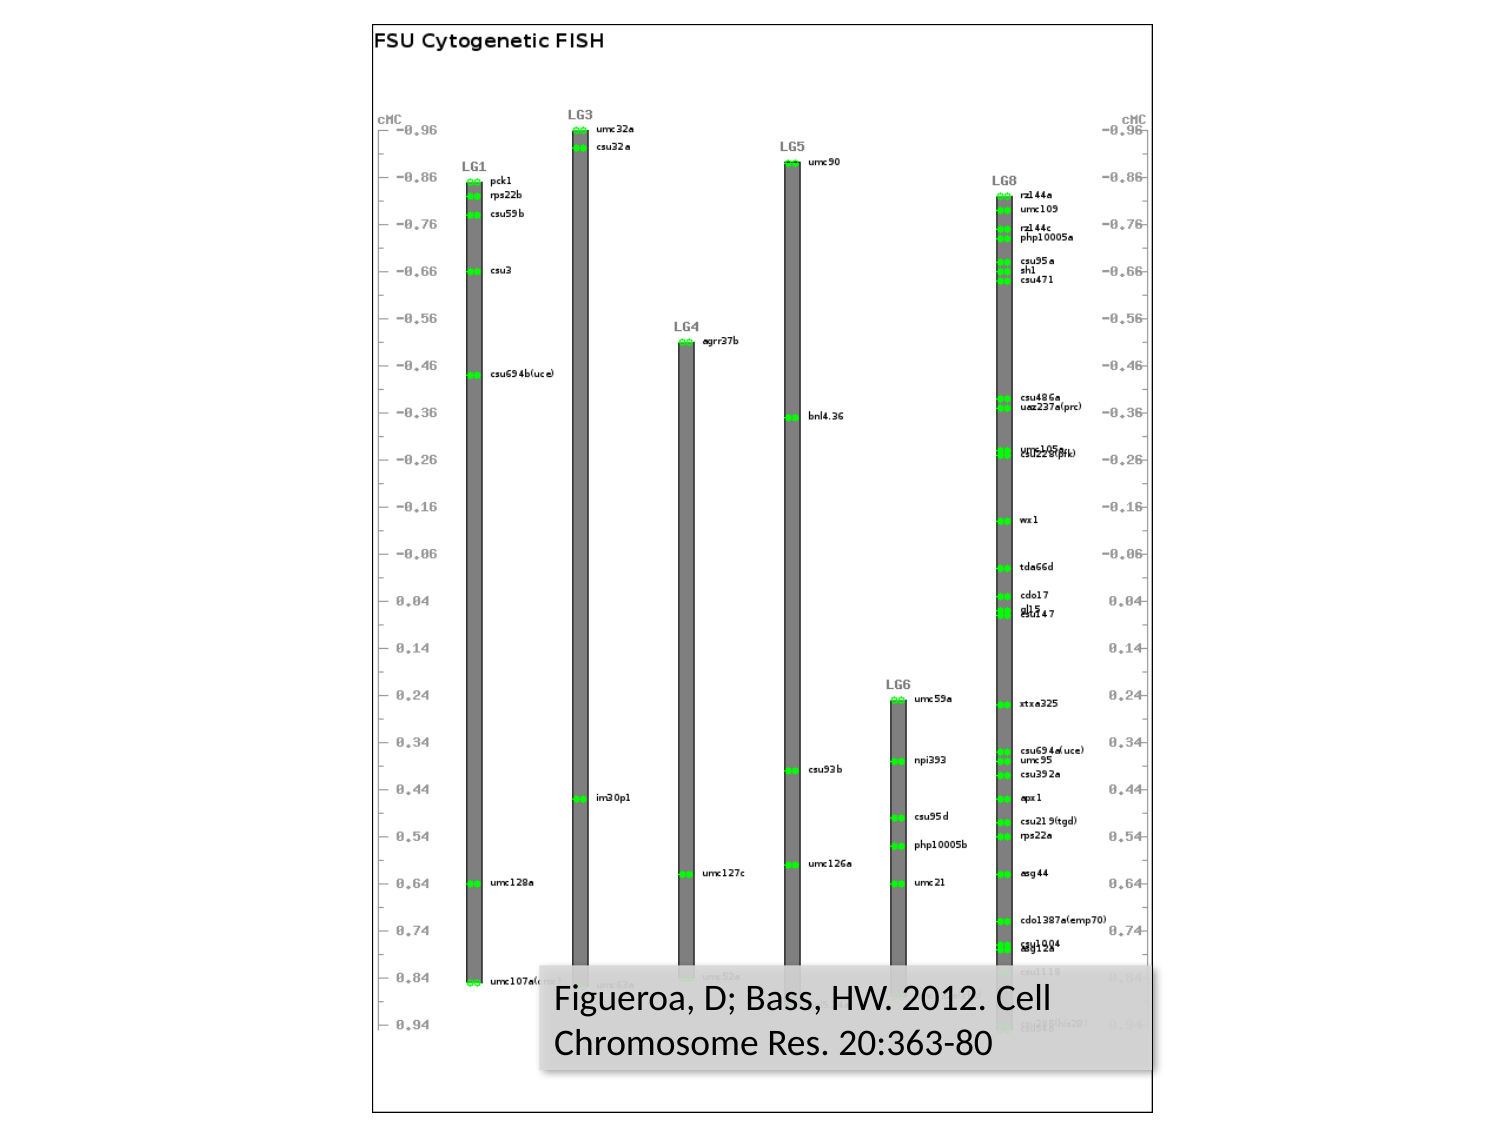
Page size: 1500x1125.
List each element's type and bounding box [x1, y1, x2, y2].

picture [372, 24, 1153, 1113]
